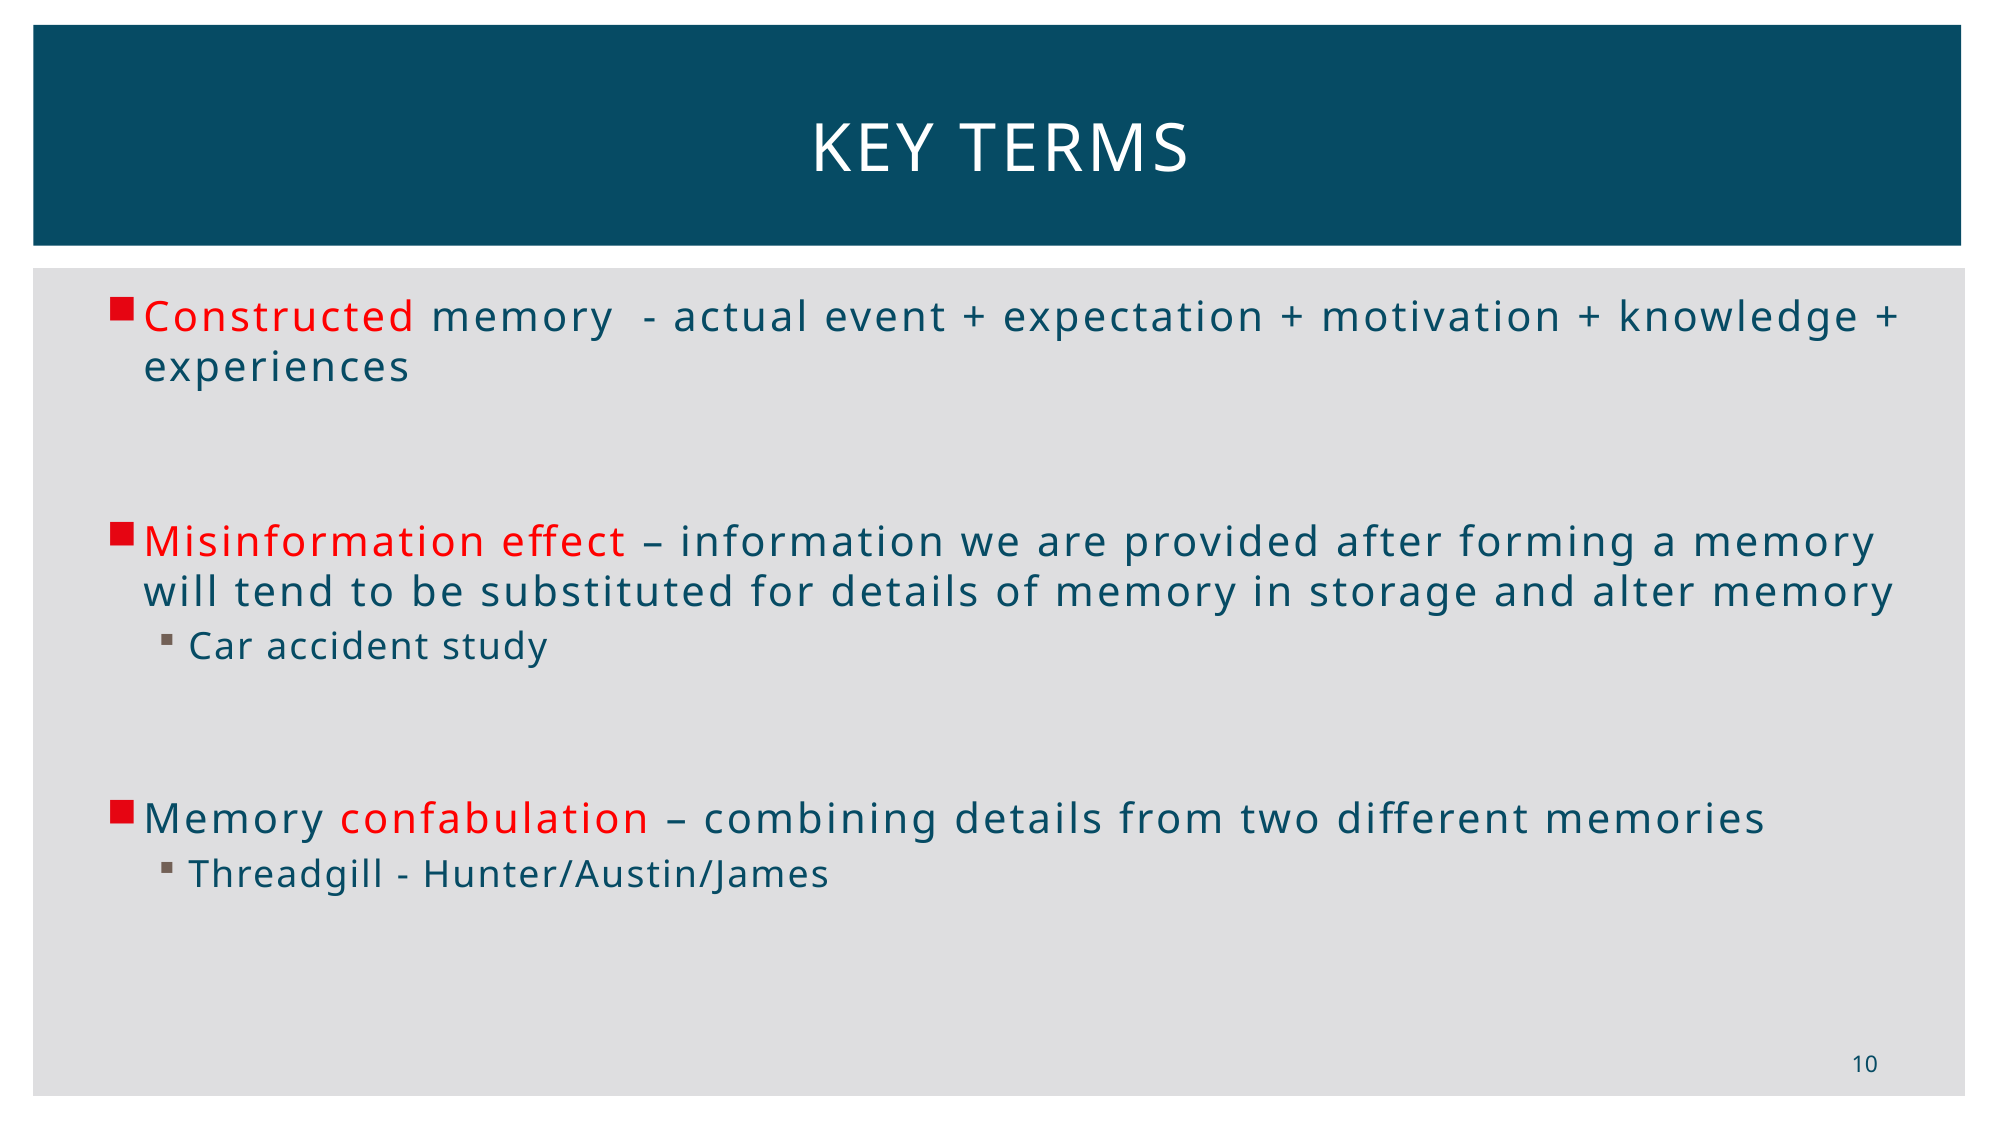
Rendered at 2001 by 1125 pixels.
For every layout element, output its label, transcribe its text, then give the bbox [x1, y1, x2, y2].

title Key terms [83, 58, 1917, 232]
slide_number 10 [1800, 1041, 1930, 1089]
list Constructed memory - actual event + expectation + motivation + knowledge + experiences Misinformation effect – information we are provided after forming a memory will tend to be substituted for details of memory in storage and alter memory Car accident study Memory confabulation – combining details from two different memories Threadgill - Hunter/Austin/James [83, 281, 1923, 1005]
